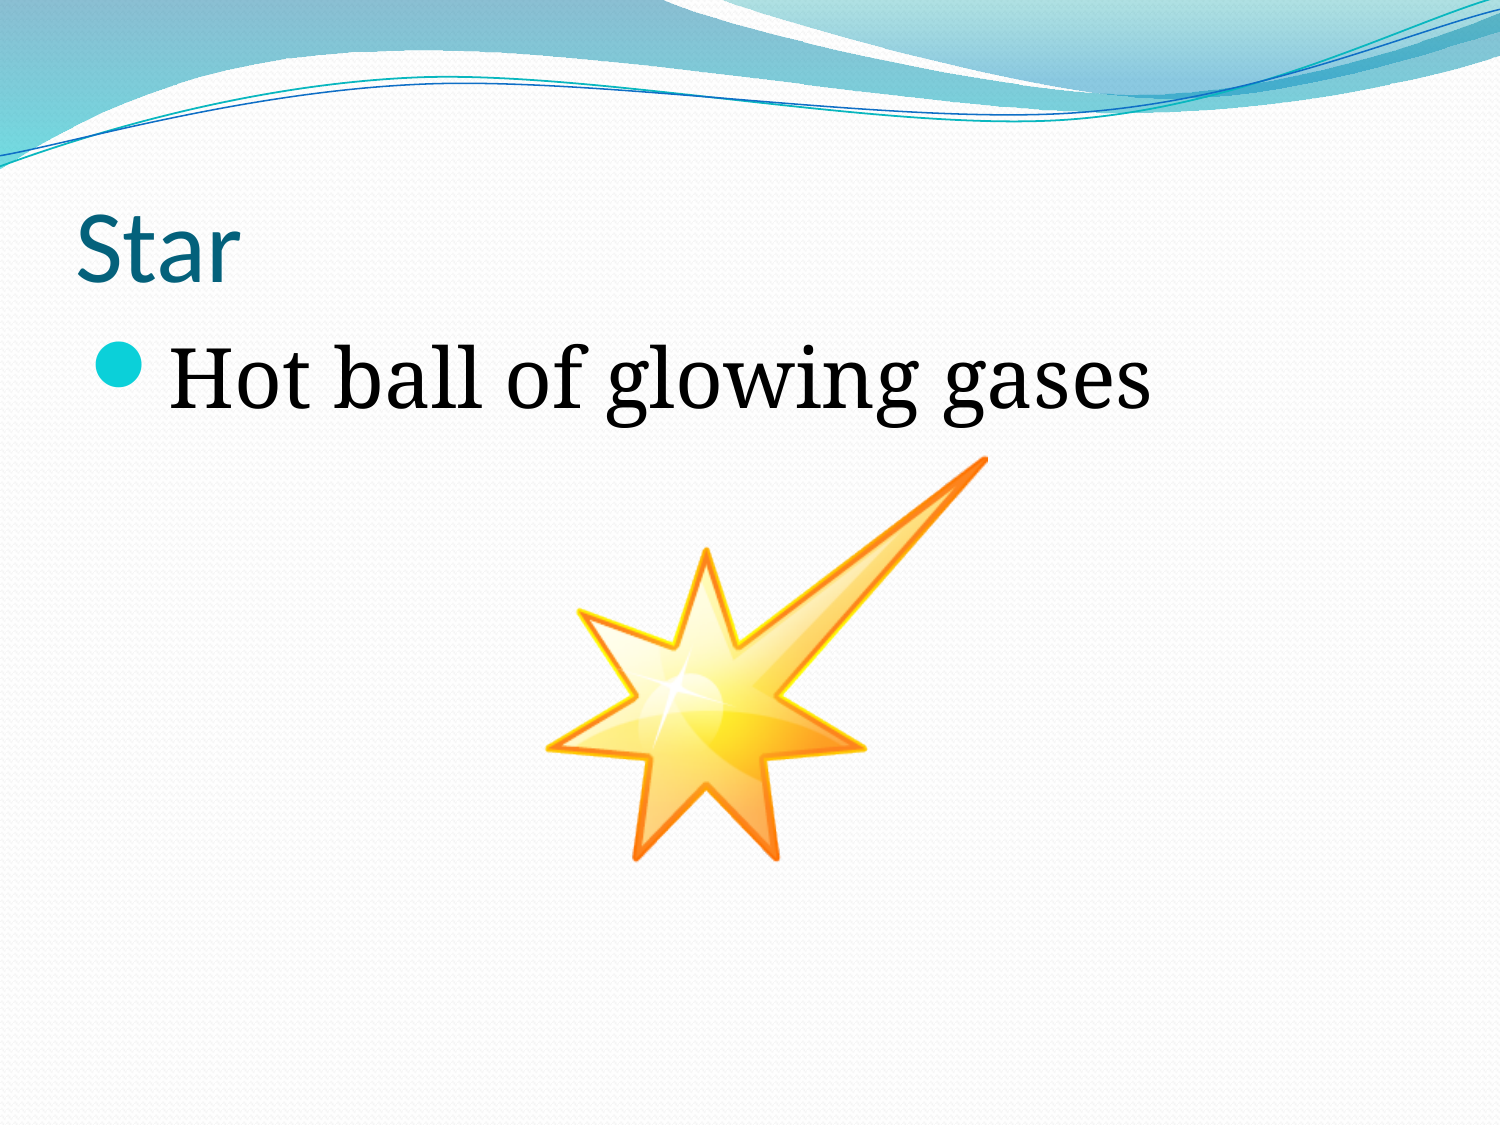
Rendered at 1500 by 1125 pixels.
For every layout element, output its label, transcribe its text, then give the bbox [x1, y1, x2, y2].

list Hot ball of glowing gases [75, 317, 1425, 1038]
picture [537, 437, 988, 888]
title Star [75, 115, 1425, 303]
